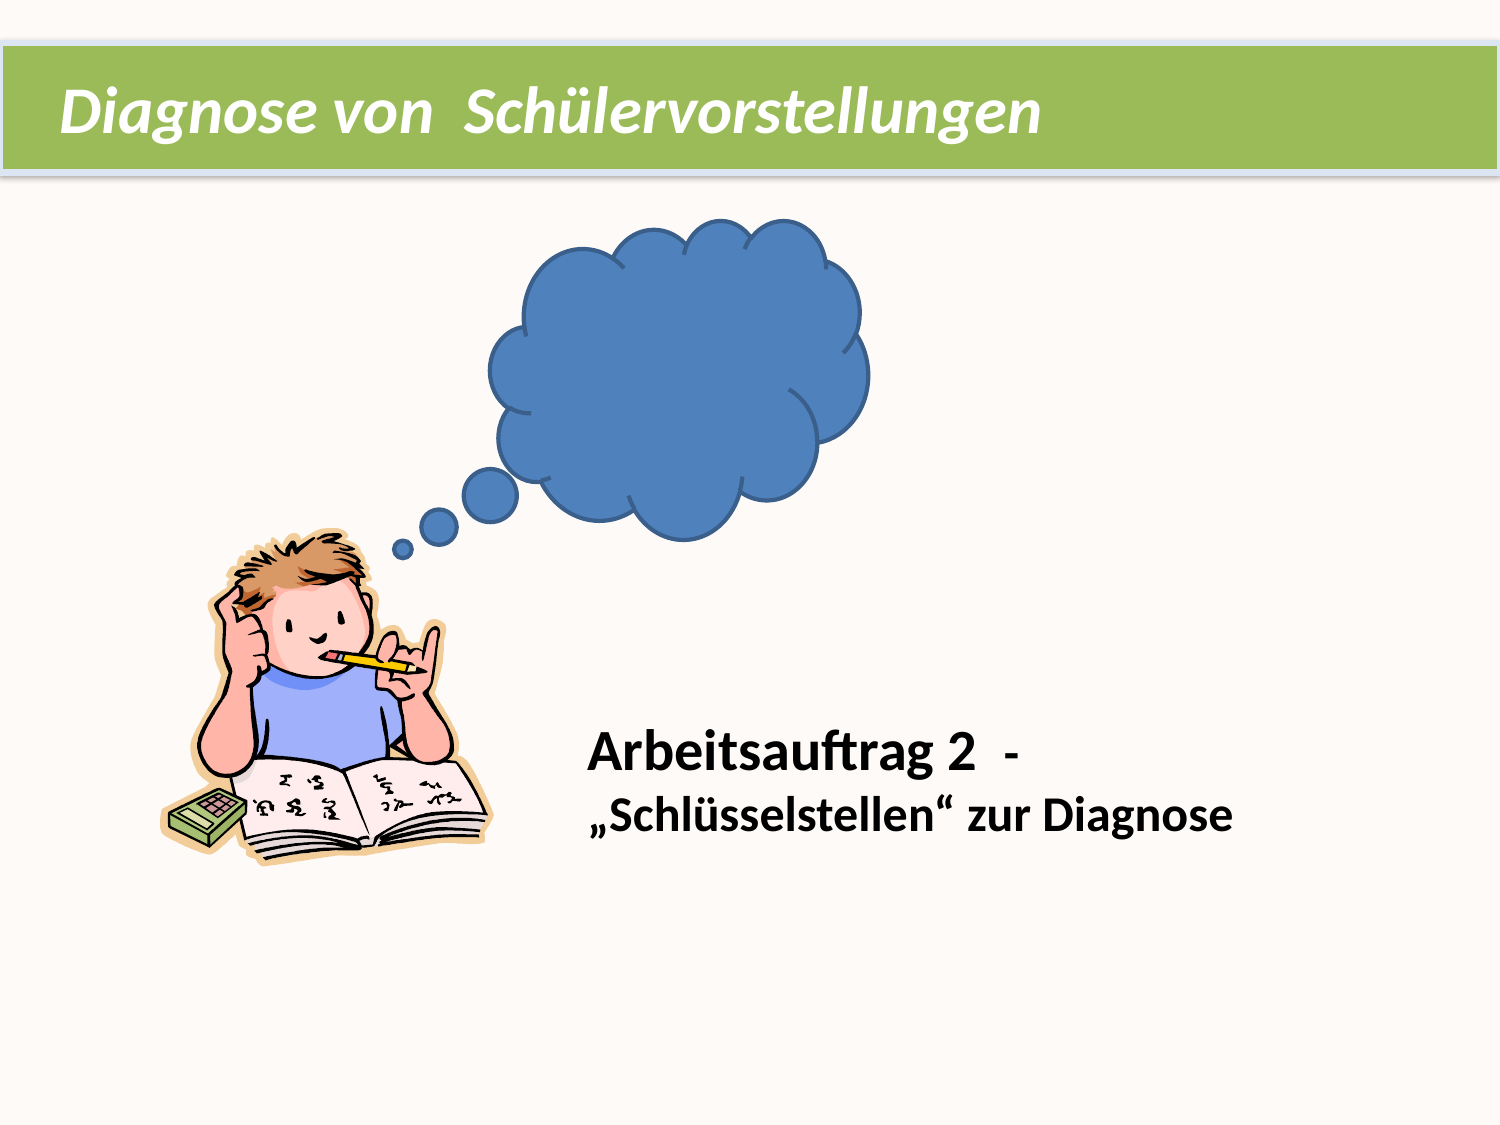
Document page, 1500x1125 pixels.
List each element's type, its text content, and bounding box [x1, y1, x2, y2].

text_box [461, 218, 871, 543]
text_box Arbeitsauftrag 2 - „Schlüsselstellen“ zur Diagnose [572, 704, 1383, 909]
text_box Diagnose von Schülervorstellungen [0, 40, 1500, 176]
picture [159, 522, 499, 872]
text_box [420, 507, 458, 521]
